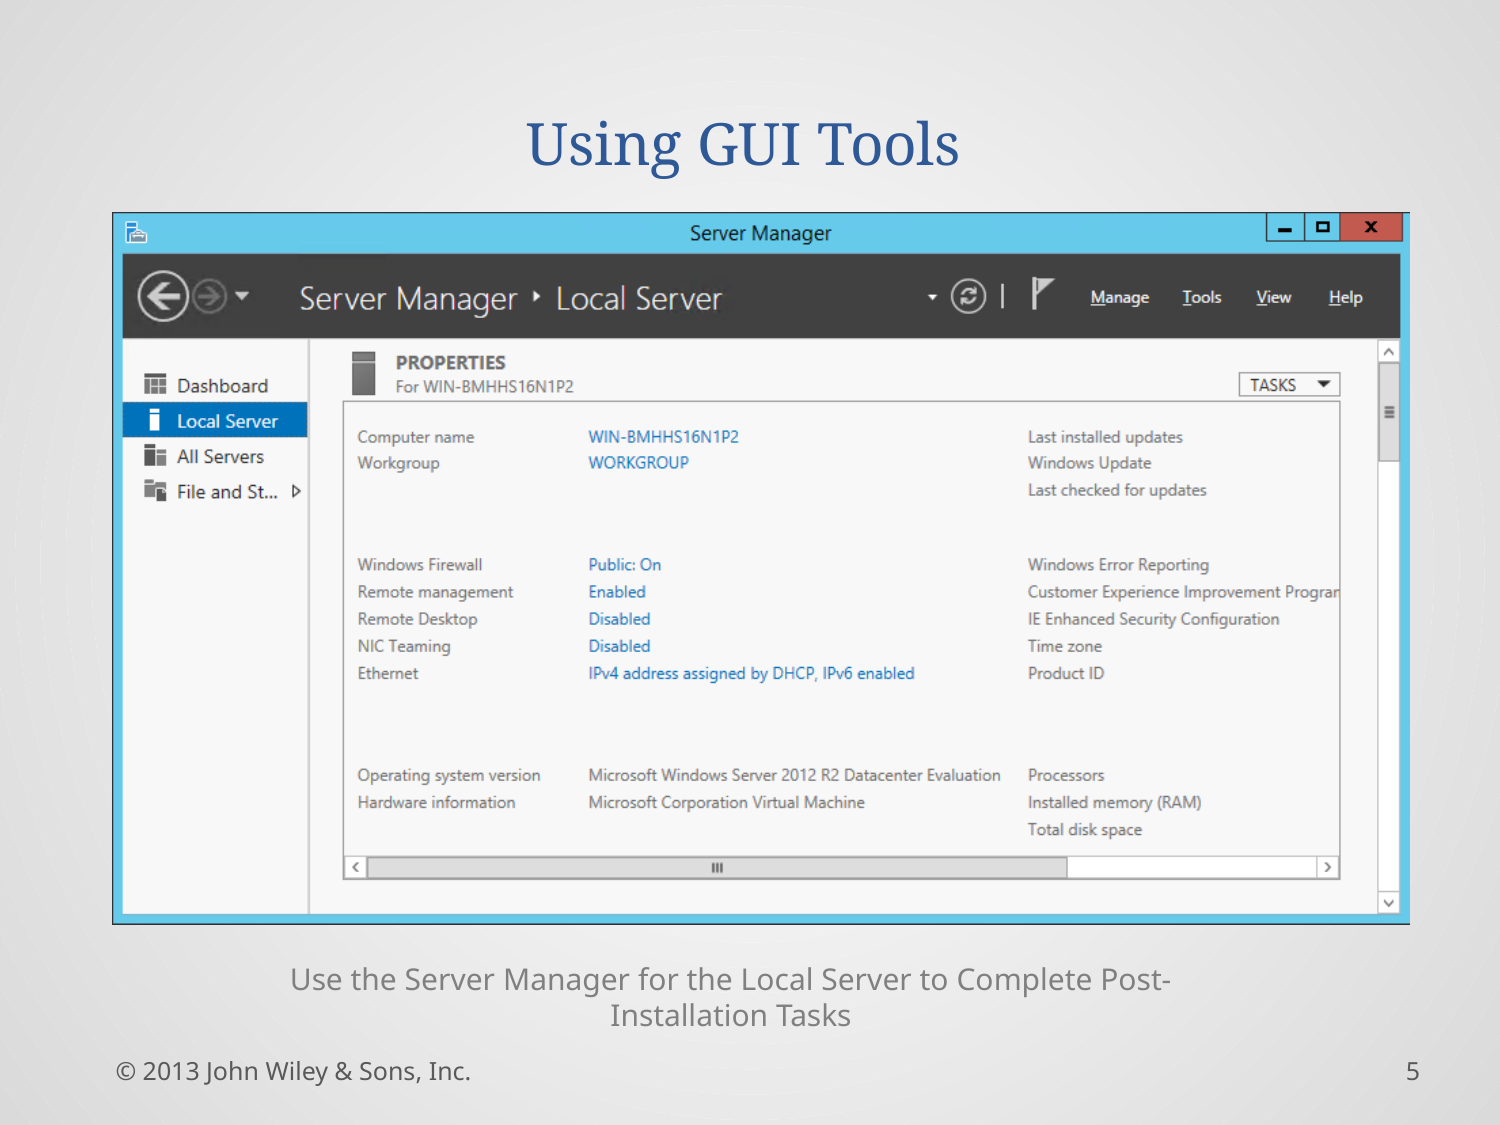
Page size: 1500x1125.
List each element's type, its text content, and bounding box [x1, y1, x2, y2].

footer © 2013 John Wiley & Sons, Inc. [108, 1042, 576, 1103]
picture [112, 212, 1411, 926]
slide_number 5 [1401, 1042, 1494, 1103]
list Use the Server Manager for the Local Server to Complete Post-Installation Tasks [262, 953, 1200, 1041]
title Using GUI Tools [275, 37, 1213, 185]
